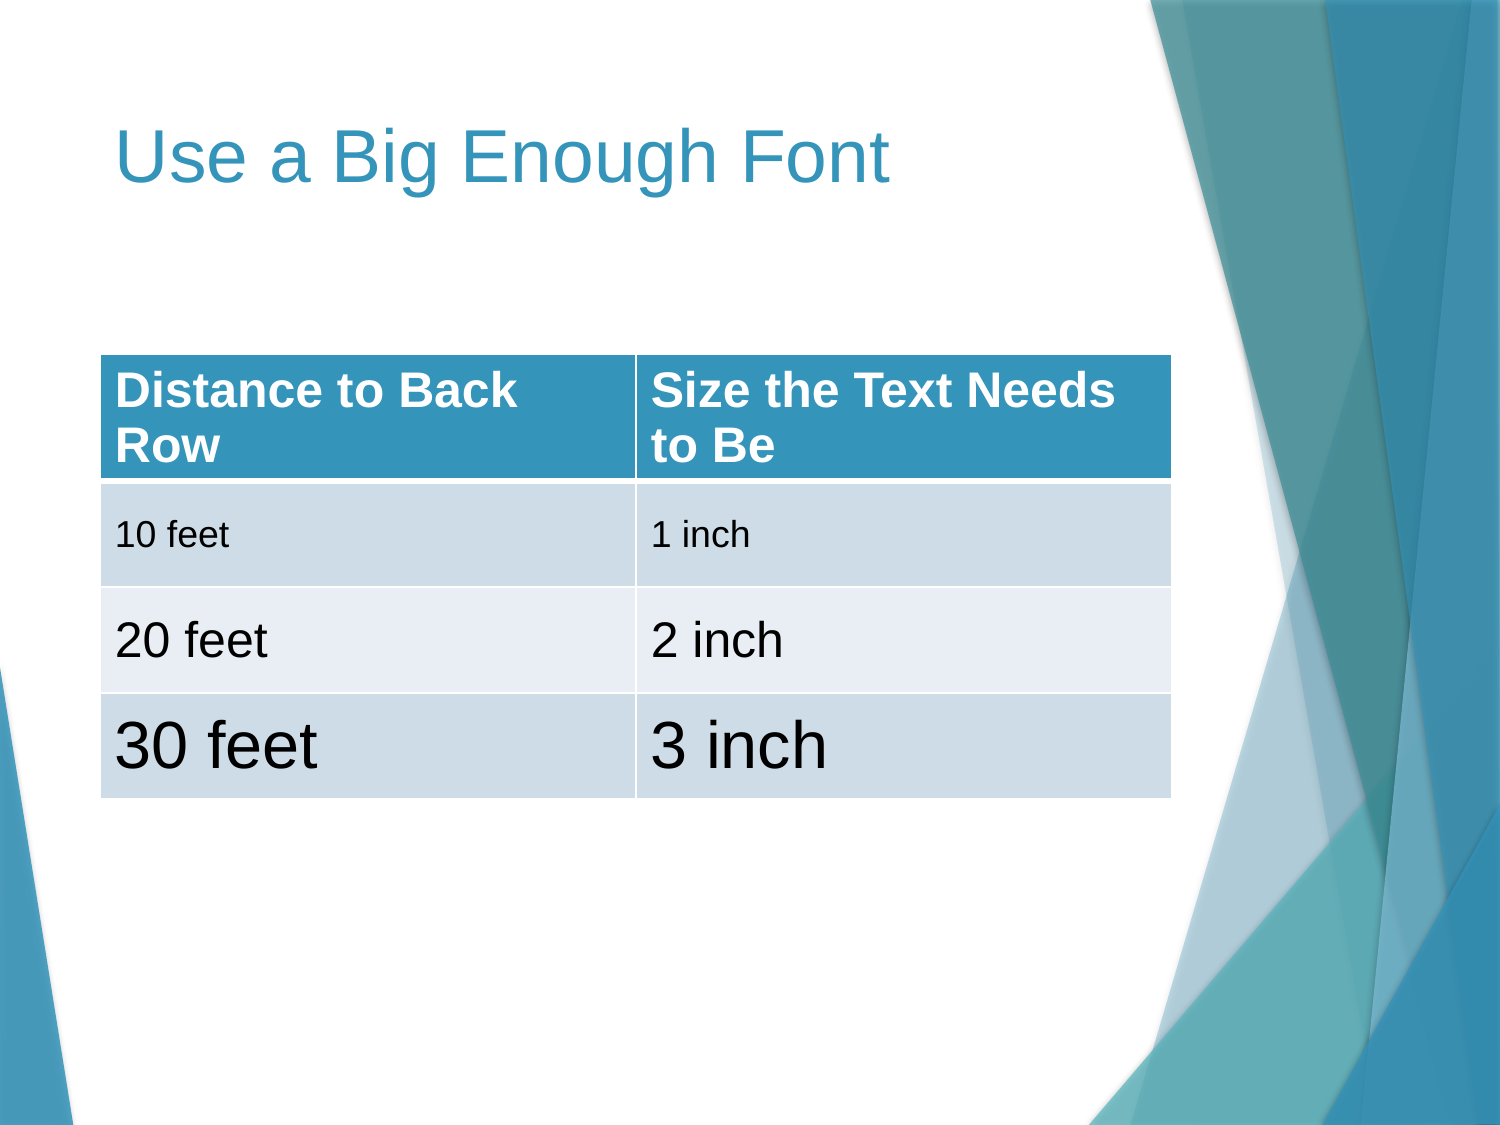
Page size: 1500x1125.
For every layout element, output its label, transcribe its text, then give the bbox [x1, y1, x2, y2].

table_header Distance to Back Row [101, 355, 635, 478]
table_cell 1 inch [637, 484, 1171, 586]
table_cell 30 feet [101, 694, 635, 798]
table_cell 3 inch [637, 694, 1171, 798]
table_cell 10 feet [101, 484, 635, 586]
title Use a Big Enough Font [99, 99, 1142, 317]
table_cell 20 feet [101, 588, 635, 692]
table_cell 2 inch [637, 588, 1171, 692]
table_header Size the Text Needs to Be [637, 355, 1171, 478]
